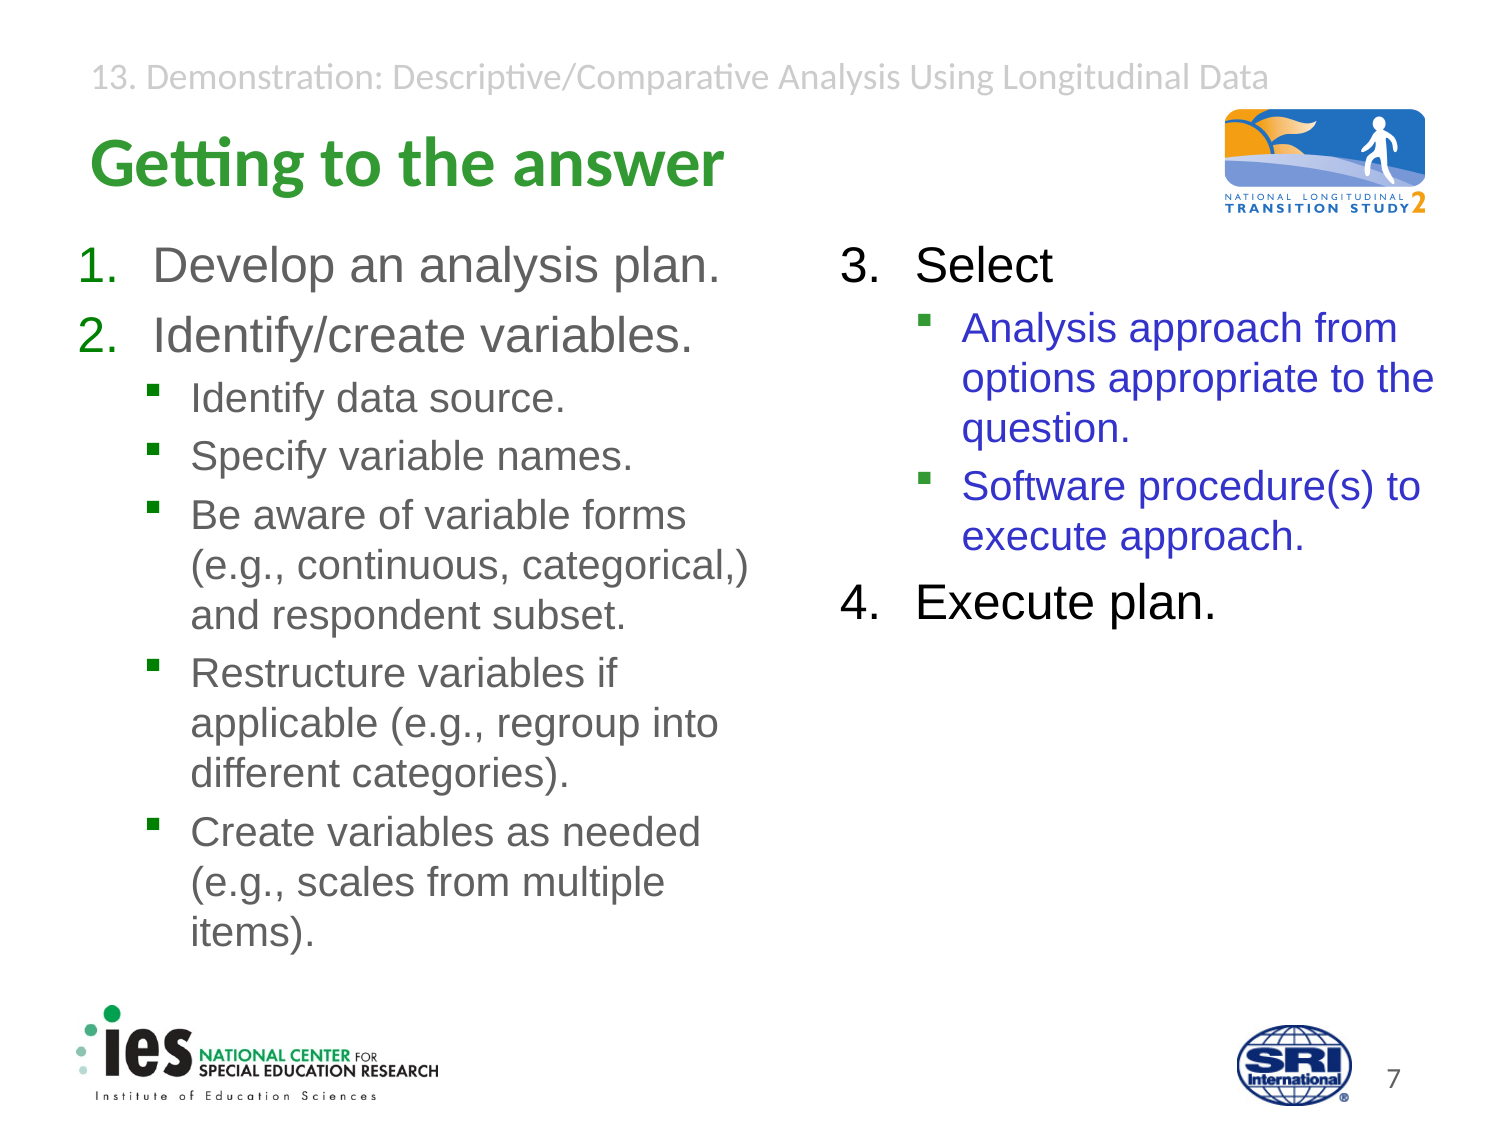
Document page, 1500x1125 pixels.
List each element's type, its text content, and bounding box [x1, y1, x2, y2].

text_box Select Analysis approach from options appropriate to the question. Software procedure(s) to execute approach. Execute plan. [825, 224, 1500, 637]
picture [76, 1005, 438, 1100]
slide_number 6 [1312, 1051, 1417, 1125]
picture [1237, 1025, 1352, 1106]
list Develop an analysis plan. Identify/create variables. Identify data source. Specify variable names. Be aware of variable forms (e.g., continuous, categorical,) and respondent subset. Restructure variables if applicable (e.g., regroup into different categories). Create variables as needed (e.g., scales from multiple items). [62, 224, 776, 968]
title Getting to the answer [74, 90, 1426, 226]
